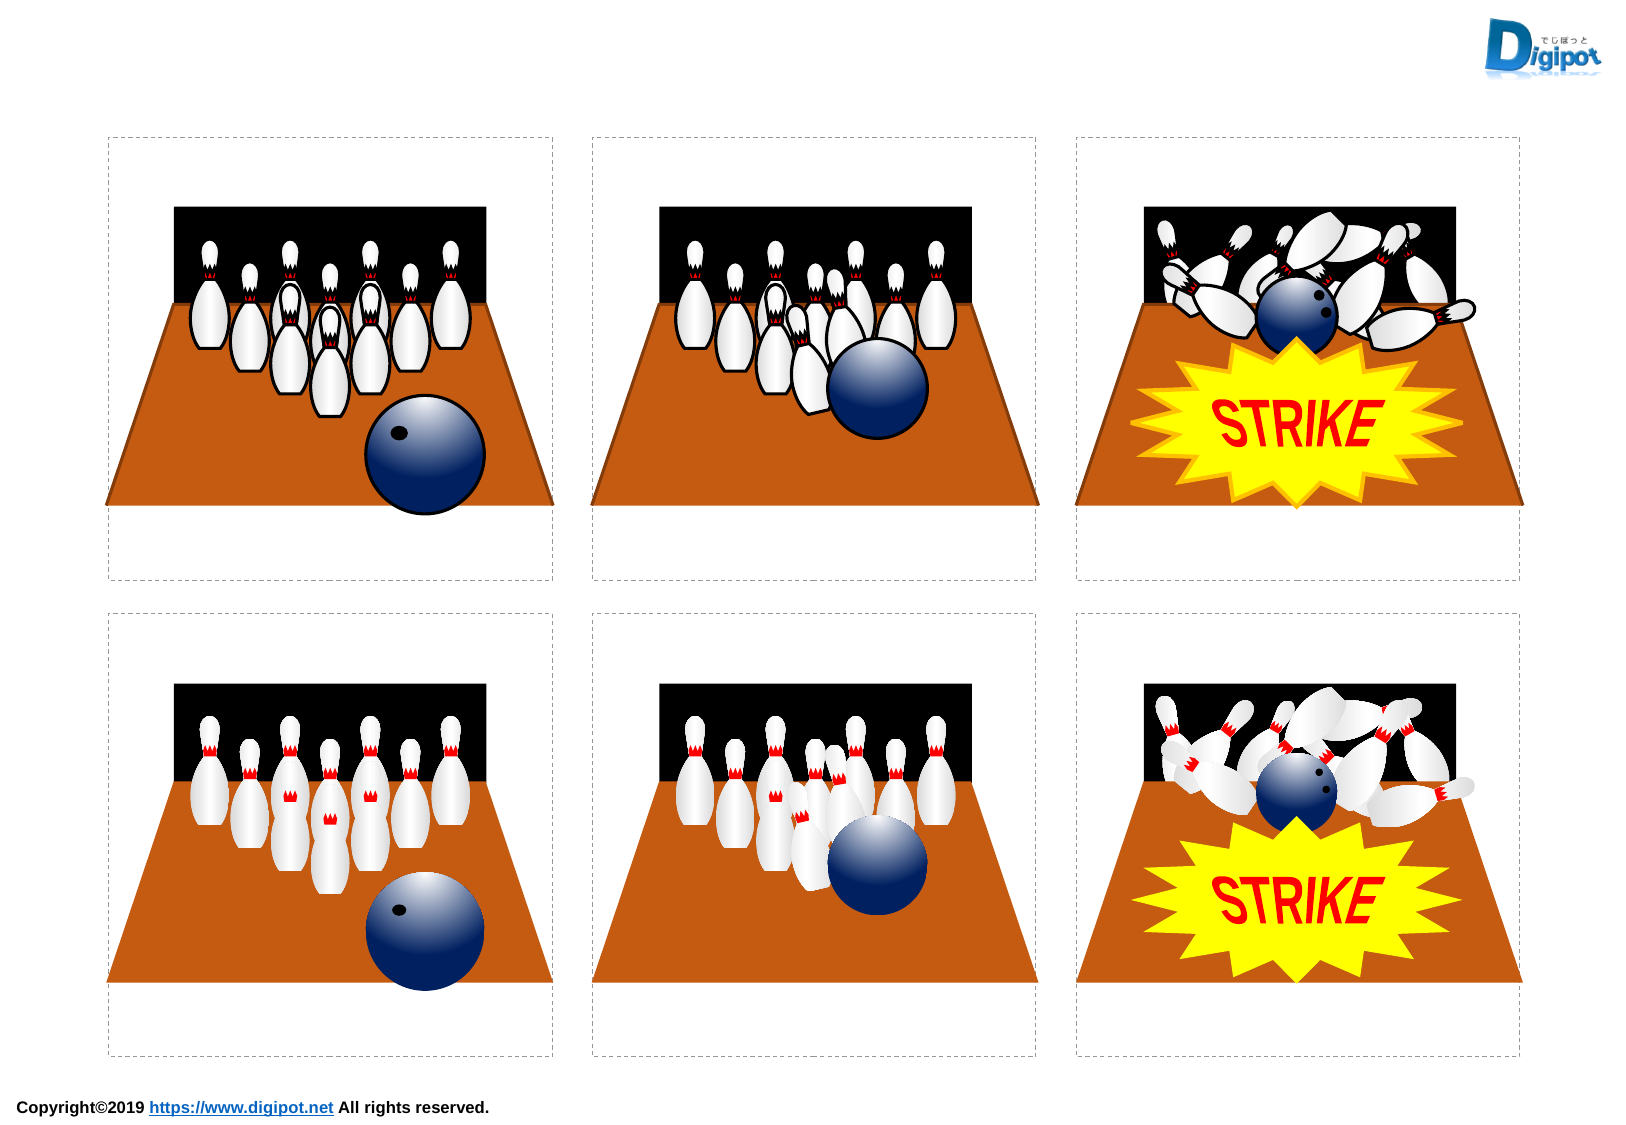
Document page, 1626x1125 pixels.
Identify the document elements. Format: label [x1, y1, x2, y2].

text_box [106, 206, 554, 514]
text_box [1076, 206, 1523, 507]
picture [1485, 18, 1602, 82]
text_box [591, 683, 1039, 983]
text_box [591, 206, 1039, 506]
text_box [106, 683, 554, 991]
text_box [1076, 683, 1523, 984]
